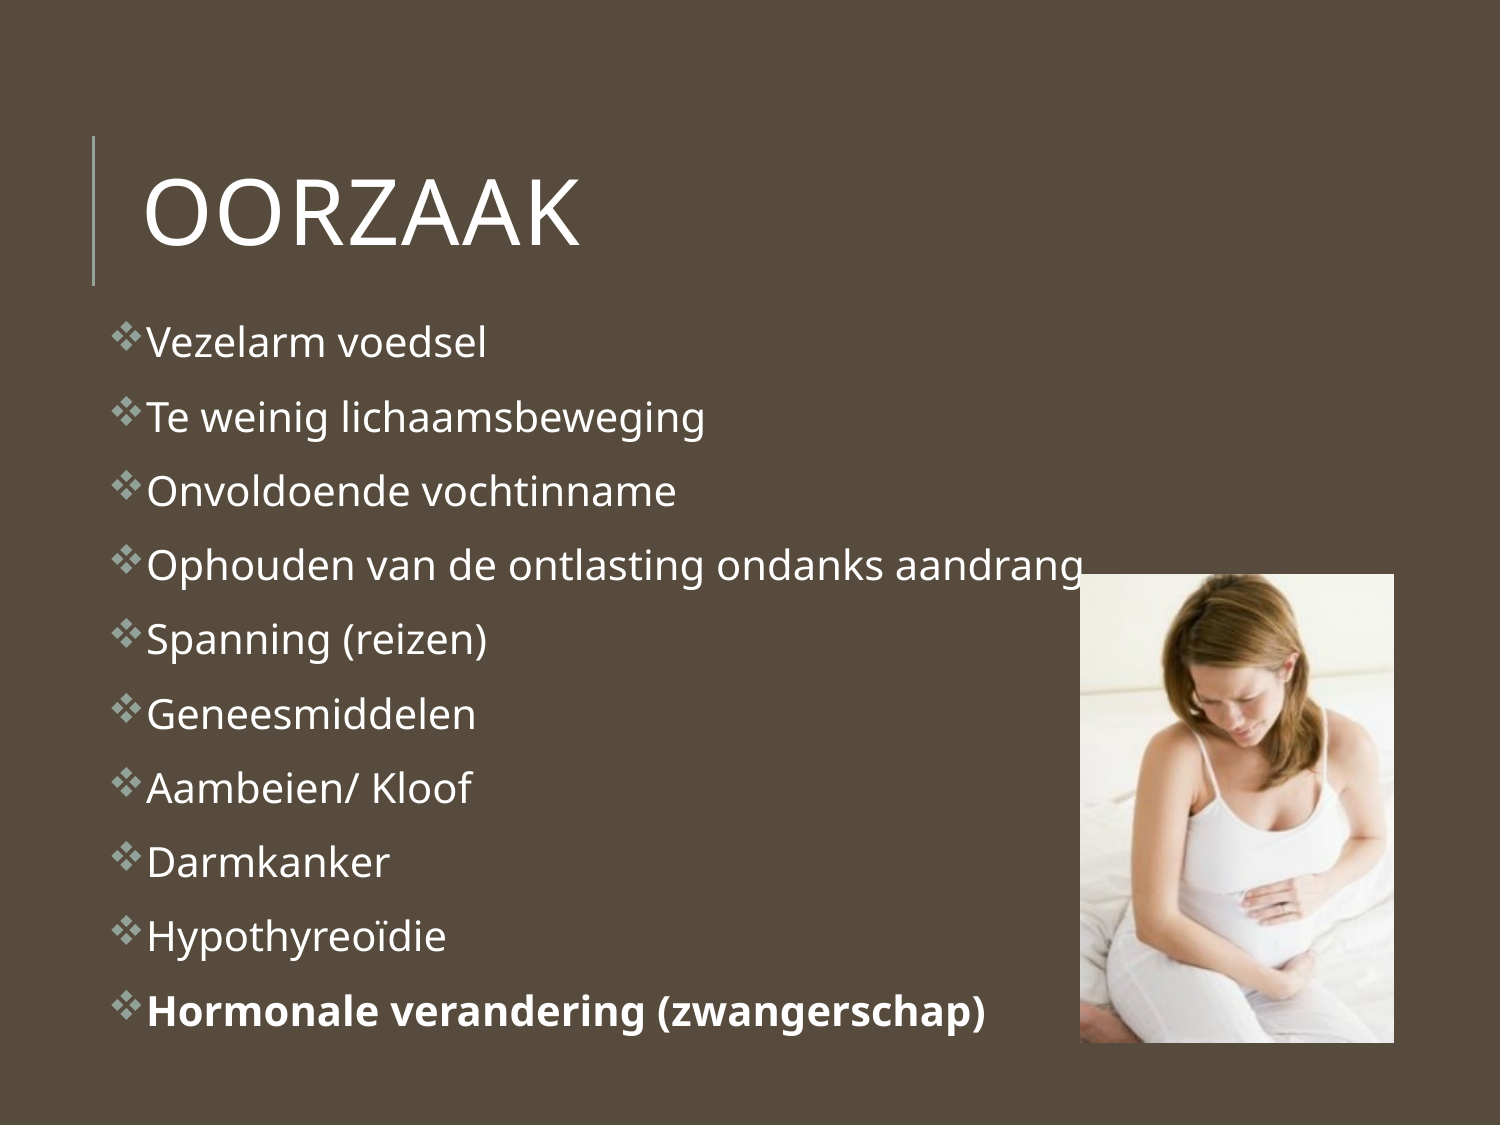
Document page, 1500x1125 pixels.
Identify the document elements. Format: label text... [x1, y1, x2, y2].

list Vezelarm voedsel Te weinig lichaamsbeweging Onvoldoende vochtinname Ophouden van de ontlasting ondanks aandrang Spanning (reizen) Geneesmiddelen Aambeien/ Kloof Darmkanker Hypothyreoïdie Hormonale verandering (zwangerschap) [100, 314, 1316, 1076]
picture [1080, 573, 1394, 1044]
title Oorzaak [126, 96, 1322, 342]
